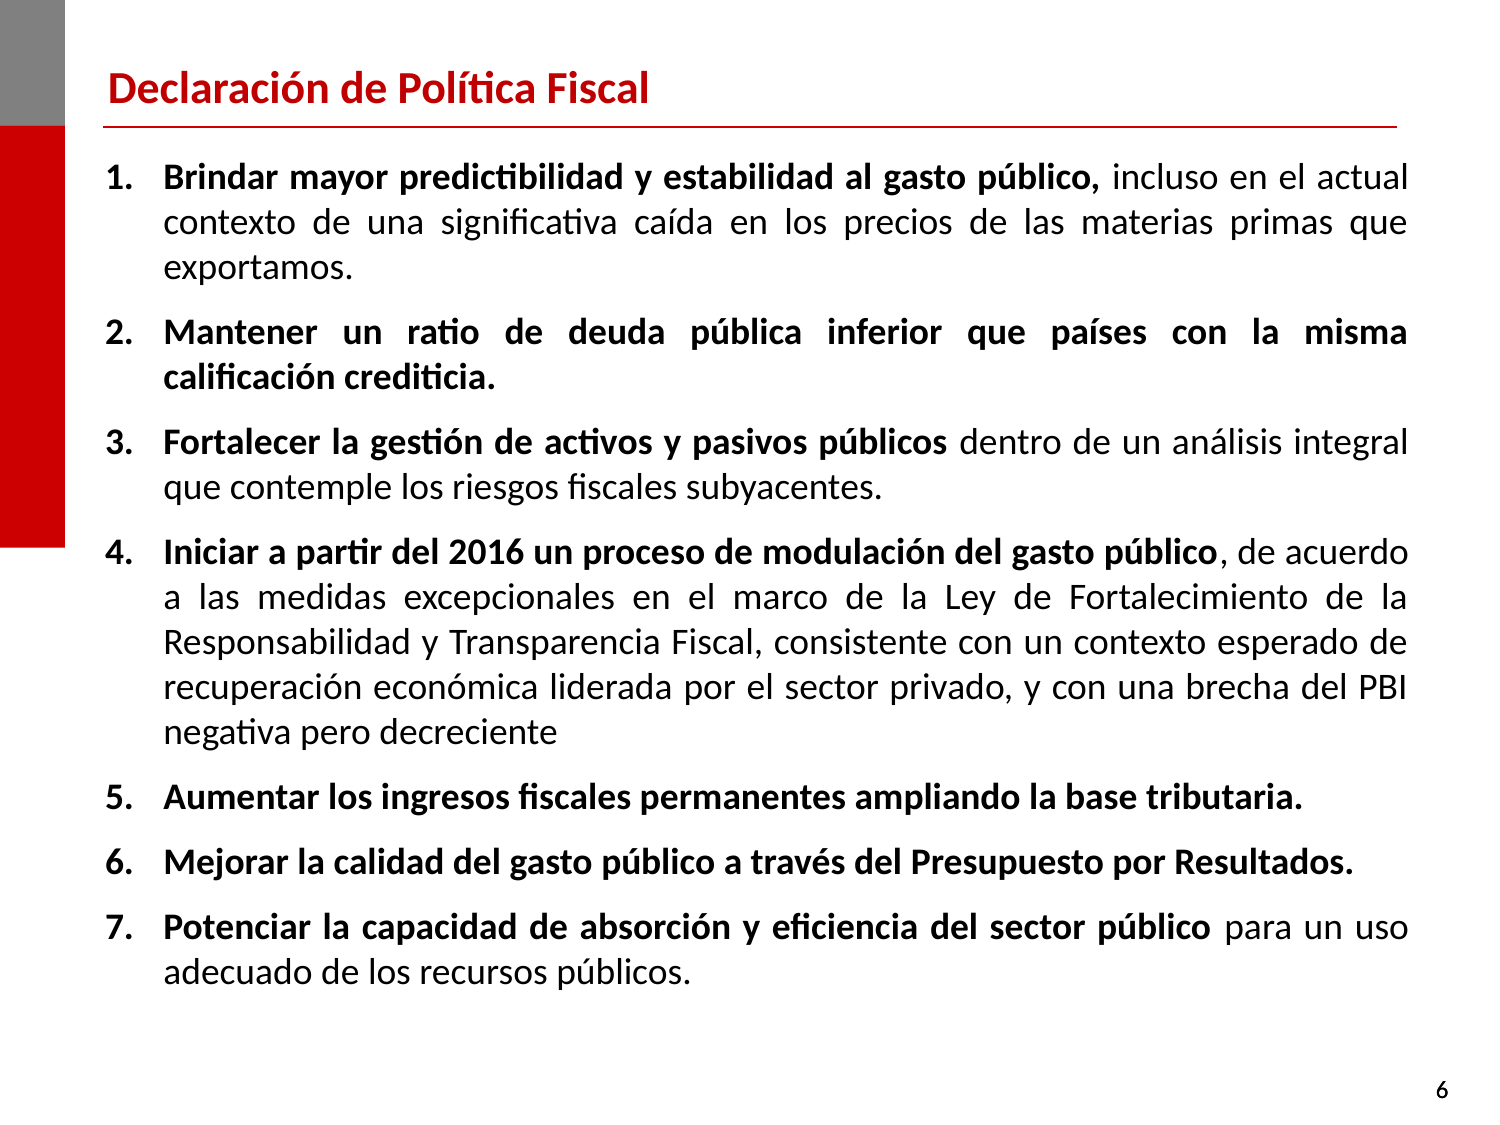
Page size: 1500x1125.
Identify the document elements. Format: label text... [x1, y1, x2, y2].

text_box 6 [1113, 1066, 1464, 1125]
text_box Declaración de Política Fiscal [93, 49, 1423, 121]
text_box Brindar mayor predictibilidad y estabilidad al gasto público, incluso en el actual contexto de una significativa caída en los precios de las materias primas que exportamos. Mantener un ratio de deuda pública inferior que países con la misma calificación crediticia. Fortalecer la gestión de activos y pasivos públicos dentro de un análisis integral que contemple los riesgos fiscales subyacentes. Iniciar a partir del 2016 un proceso de modulación del gasto público, de acuerdo a las medidas excepcionales en el marco de la Ley de Fortalecimiento de la Responsabilidad y Transparencia Fiscal, consistente con un contexto esperado de recuperación económica liderada por el sector privado, y con una brecha del PBI negativa pero decreciente Aumentar los ingresos fiscales permanentes ampliando la base tributaria. Mejorar la calidad del gasto público a través del Presupuesto por Resultados. Potenciar la capacidad de absorción y eficiencia del sector público para un uso adecuado de los recursos públicos. [90, 144, 1424, 1000]
